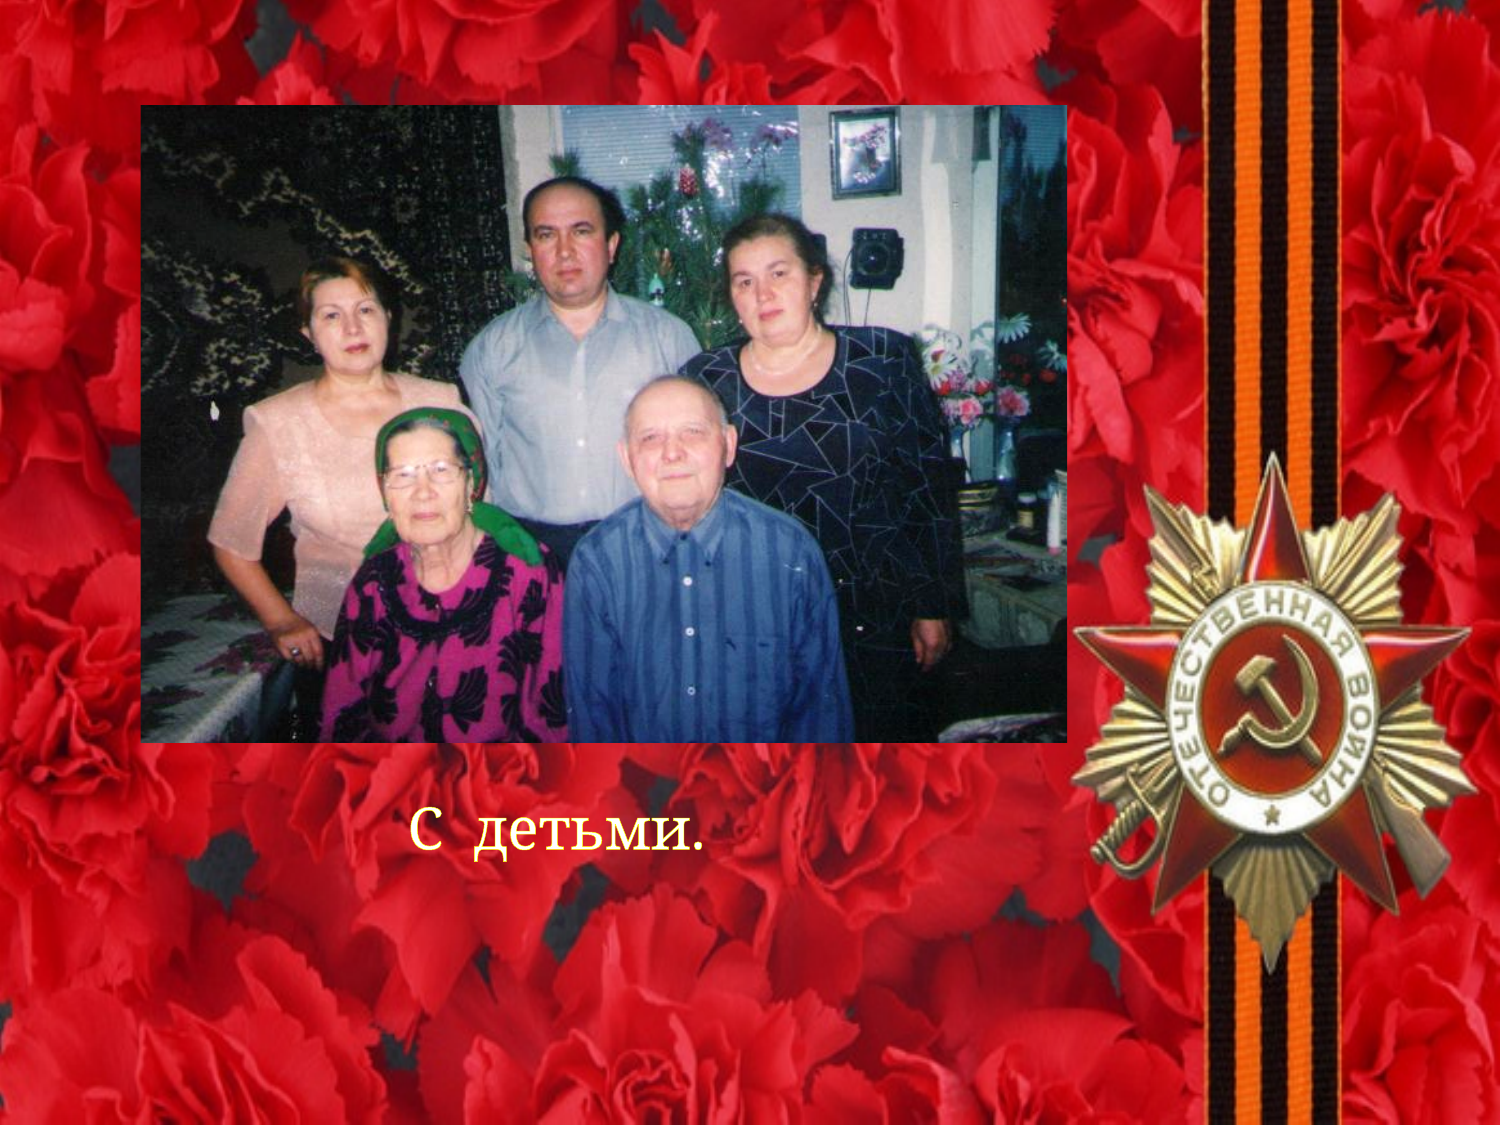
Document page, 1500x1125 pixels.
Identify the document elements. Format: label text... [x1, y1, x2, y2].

picture [0, 0, 1500, 1125]
title С детьми. [328, 773, 786, 879]
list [140, 105, 1068, 743]
